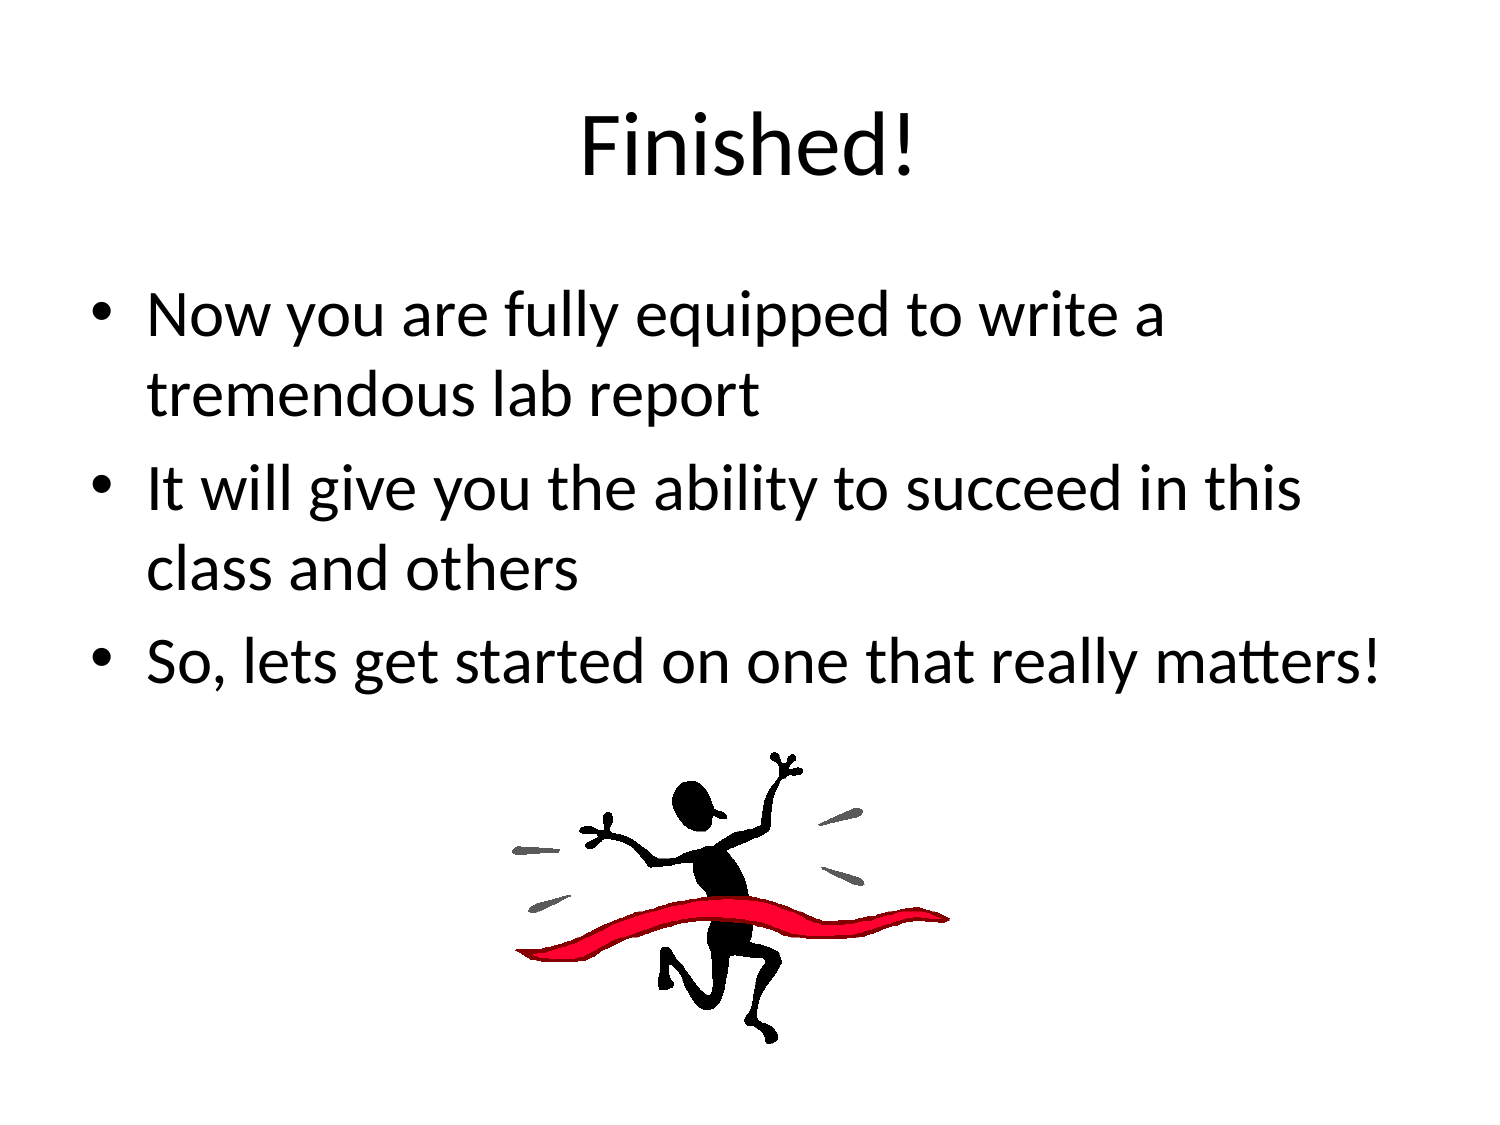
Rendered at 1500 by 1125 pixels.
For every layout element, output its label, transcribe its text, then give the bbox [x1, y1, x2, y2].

picture [512, 752, 951, 1044]
title Finished! [75, 45, 1425, 233]
list Now you are fully equipped to write a tremendous lab report It will give you the ability to succeed in this class and others So, lets get started on one that really matters! [75, 262, 1425, 1005]
